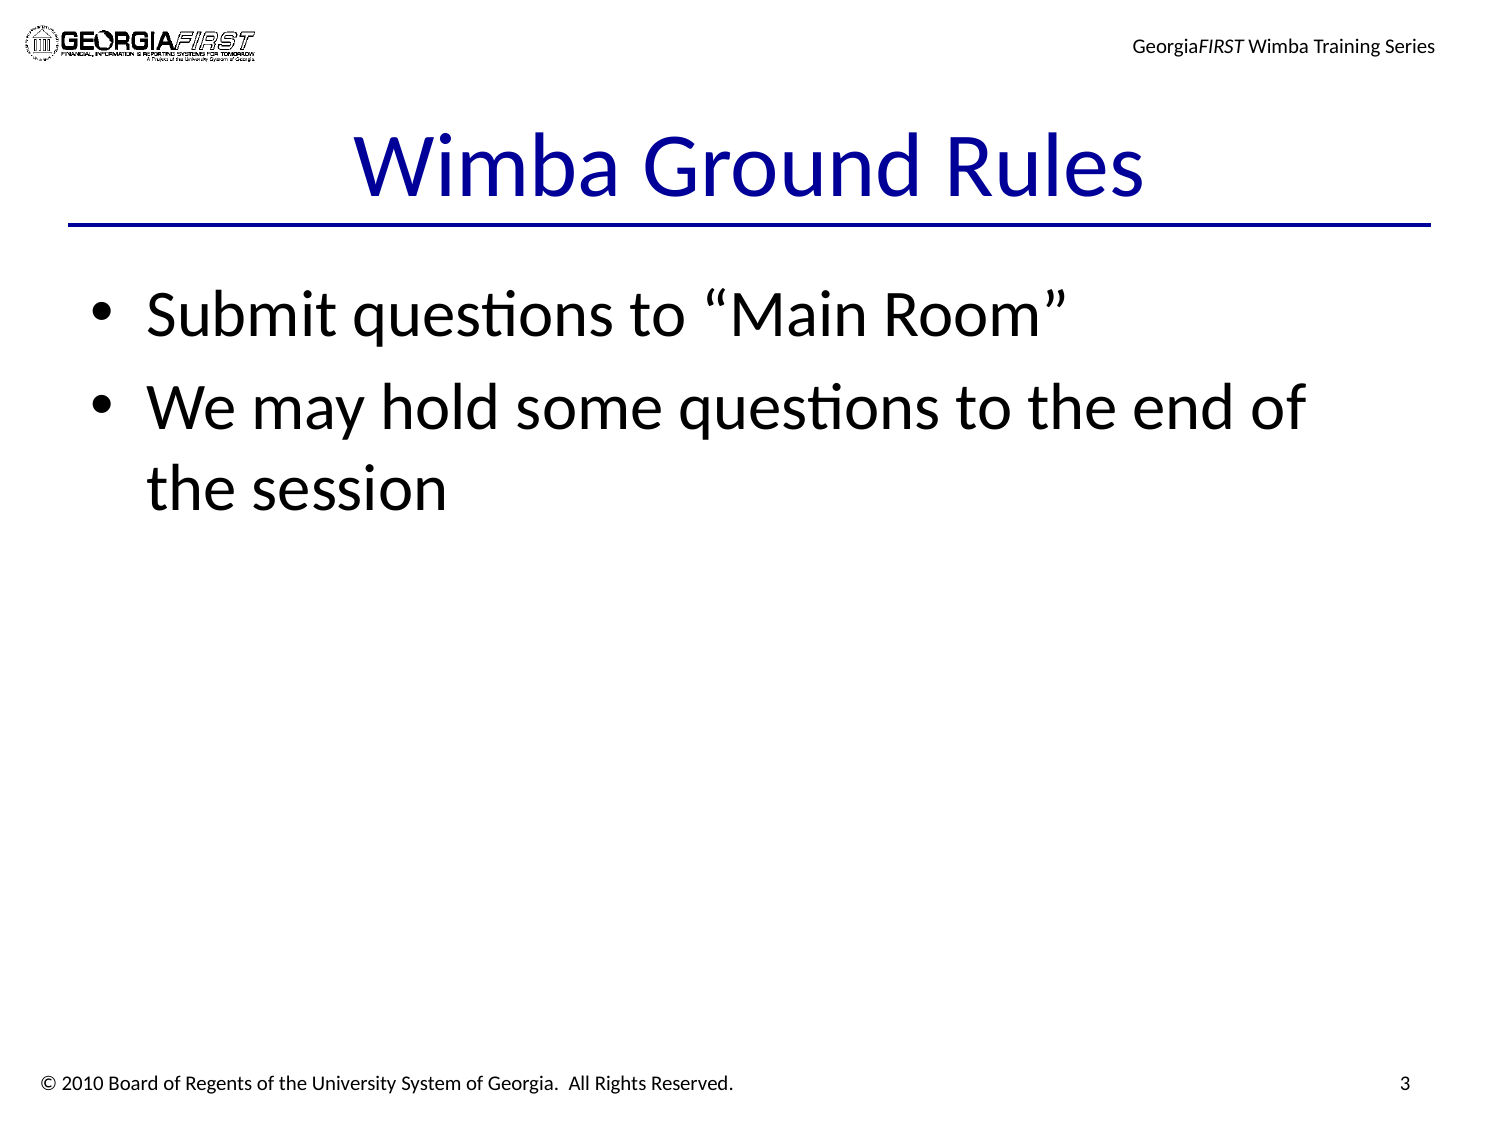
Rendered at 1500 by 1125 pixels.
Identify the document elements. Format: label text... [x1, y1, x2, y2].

title Wimba Ground Rules [75, 87, 1425, 233]
list Submit questions to “Main Room” We may hold some questions to the end of the session [75, 262, 1425, 1005]
picture [24, 24, 255, 63]
